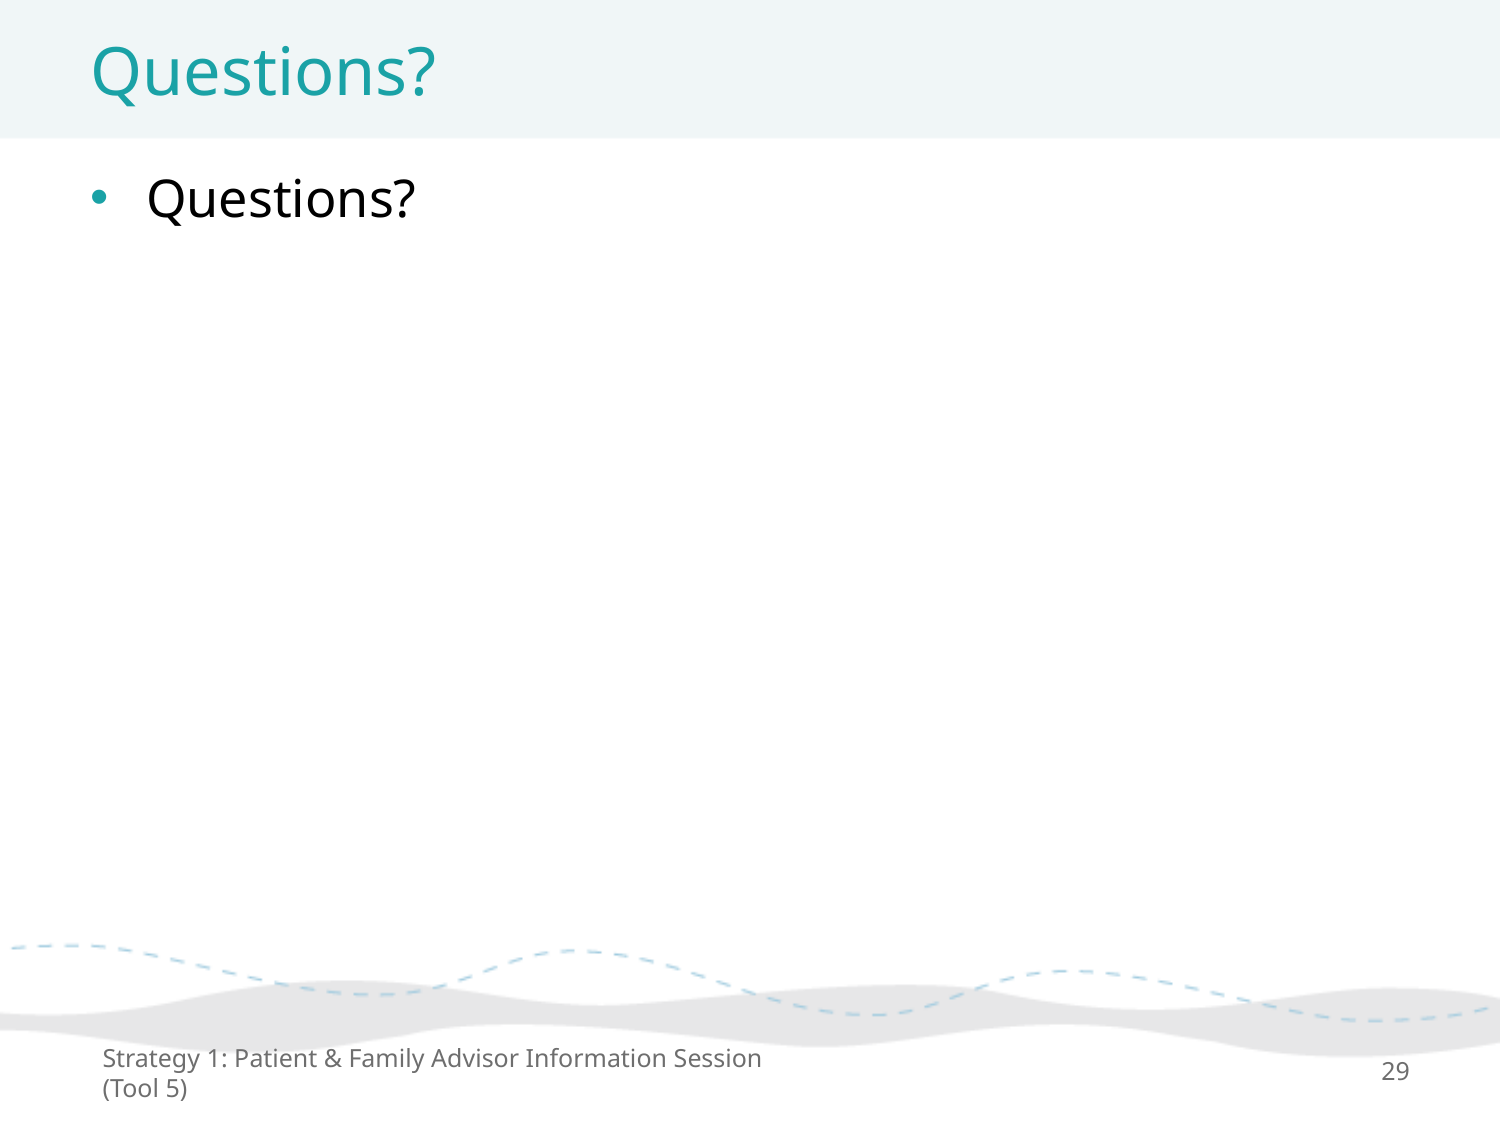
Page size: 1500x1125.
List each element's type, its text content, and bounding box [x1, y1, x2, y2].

title Questions? [75, 0, 1425, 138]
slide_number 29 [1074, 1042, 1425, 1103]
list Questions? [75, 157, 1425, 900]
picture [0, 0, 1500, 1125]
footer Strategy 1: Patient & Family Advisor Information Session (Tool 5) [87, 1042, 825, 1103]
